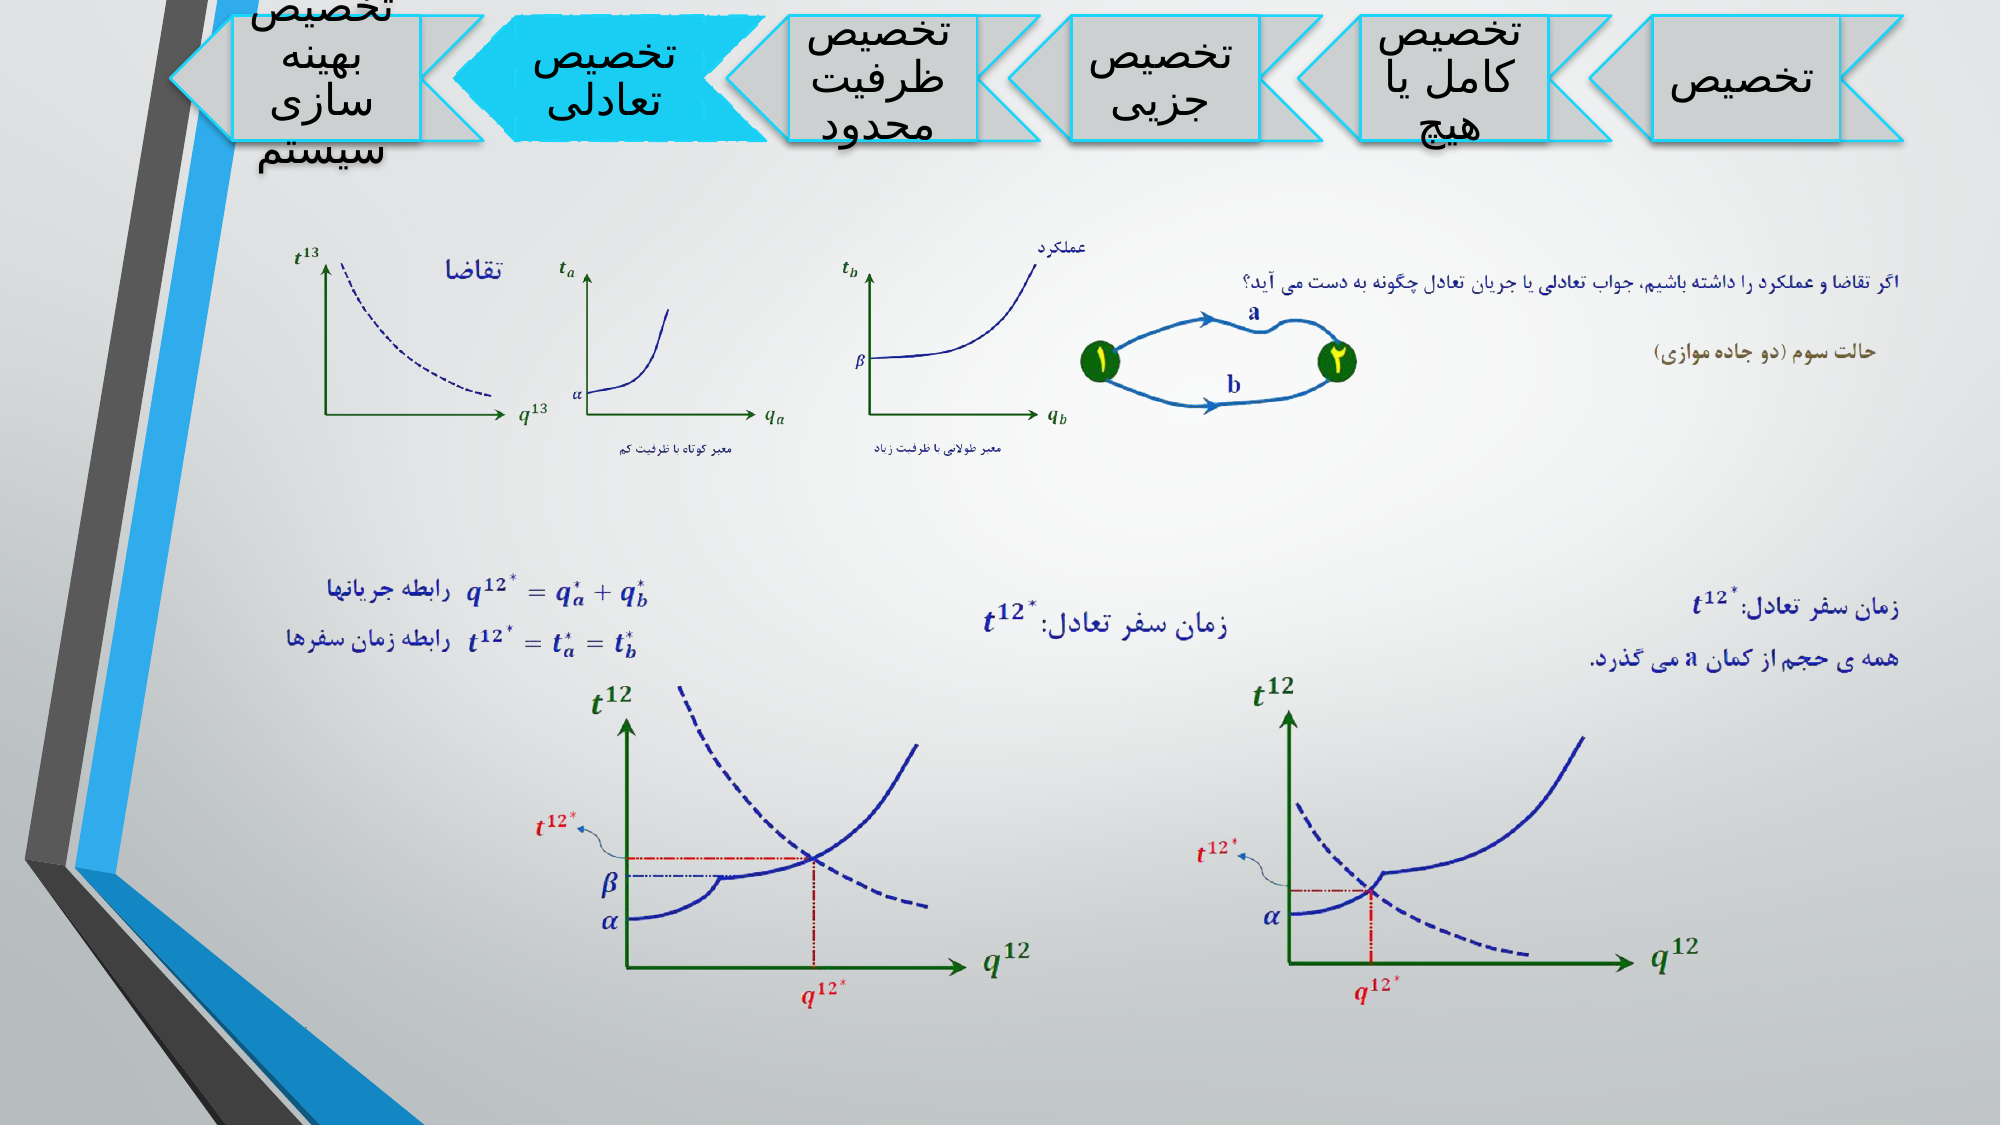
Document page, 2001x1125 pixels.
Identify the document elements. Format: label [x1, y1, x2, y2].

text_box [169, 15, 484, 141]
text_box [484, 15, 726, 141]
text_box [1297, 15, 1612, 141]
text_box [1040, 15, 1297, 141]
text_box [726, 15, 1040, 141]
text_box [1612, 15, 1904, 141]
picture [271, 202, 1922, 1029]
